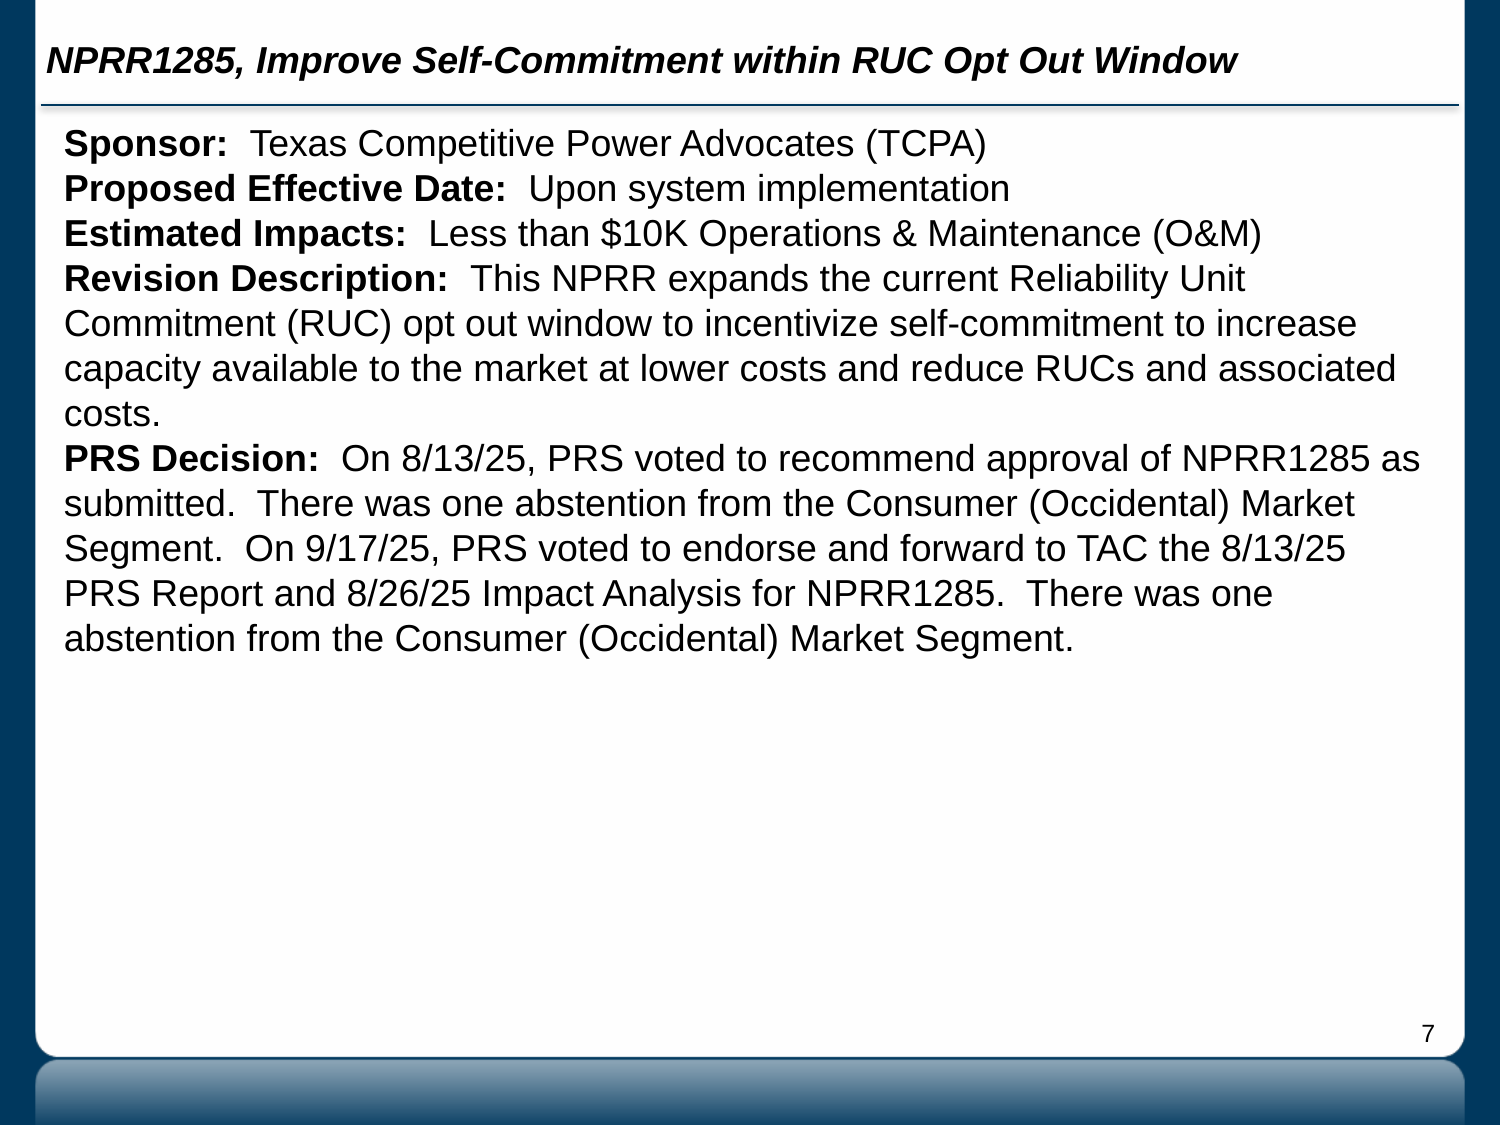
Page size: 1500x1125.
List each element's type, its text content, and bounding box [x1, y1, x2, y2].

text_box Sponsor: Texas Competitive Power Advocates (TCPA) Proposed Effective Date: Upon system implementation Estimated Impacts: Less than $10K Operations & Maintenance (O&M) Revision Description: This NPRR expands the current Reliability Unit Commitment (RUC) opt out window to incentivize self-commitment to increase capacity available to the market at lower costs and reduce RUCs and associated costs. PRS Decision: On 8/13/25, PRS voted to recommend approval of NPRR1285 as submitted. There was one abstention from the Consumer (Occidental) Market Segment. On 9/17/25, PRS voted to endorse and forward to TAC the 8/13/25 PRS Report and 8/26/25 Impact Analysis for NPRR1285. There was one abstention from the Consumer (Occidental) Market Segment. [11, 111, 1444, 666]
picture [35, 0, 1465, 1125]
title NPRR1285, Improve Self-Commitment within RUC Opt Out Window [31, 20, 1464, 97]
